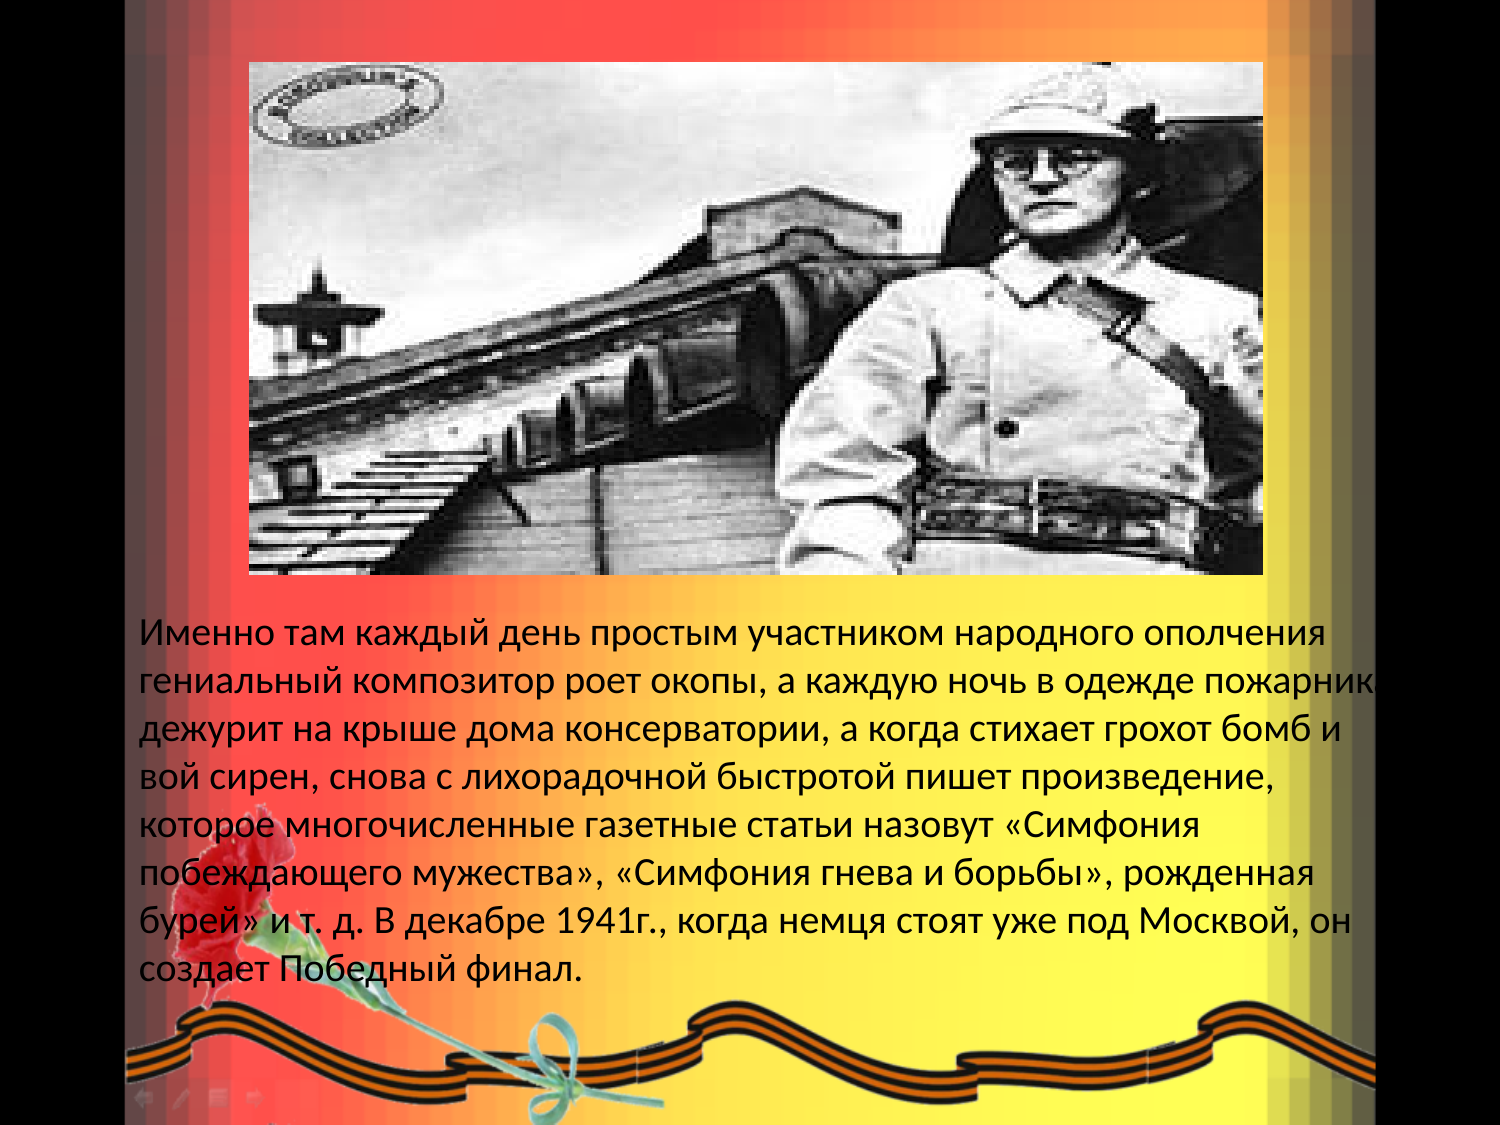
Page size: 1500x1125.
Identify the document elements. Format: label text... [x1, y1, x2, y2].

picture [0, 0, 1500, 1125]
list Именно там каждый день простым участником народного ополчения гениальный композитор роет окопы, а каждую ночь в одежде пожарника, дежурит на крыше дома консерватории, а когда стихает грохот бомб и вой сирен, снова с лихорадочной быстротой пишет произведение, которое многочисленные газетные статьи назовут «Симфония побеждающего мужества», «Симфония гнева и борьбы», рожденная бурей» и т. д. В декабре 1941г., когда немця стоят уже под Москвой, он создает Победный финал. [75, 262, 1425, 1005]
